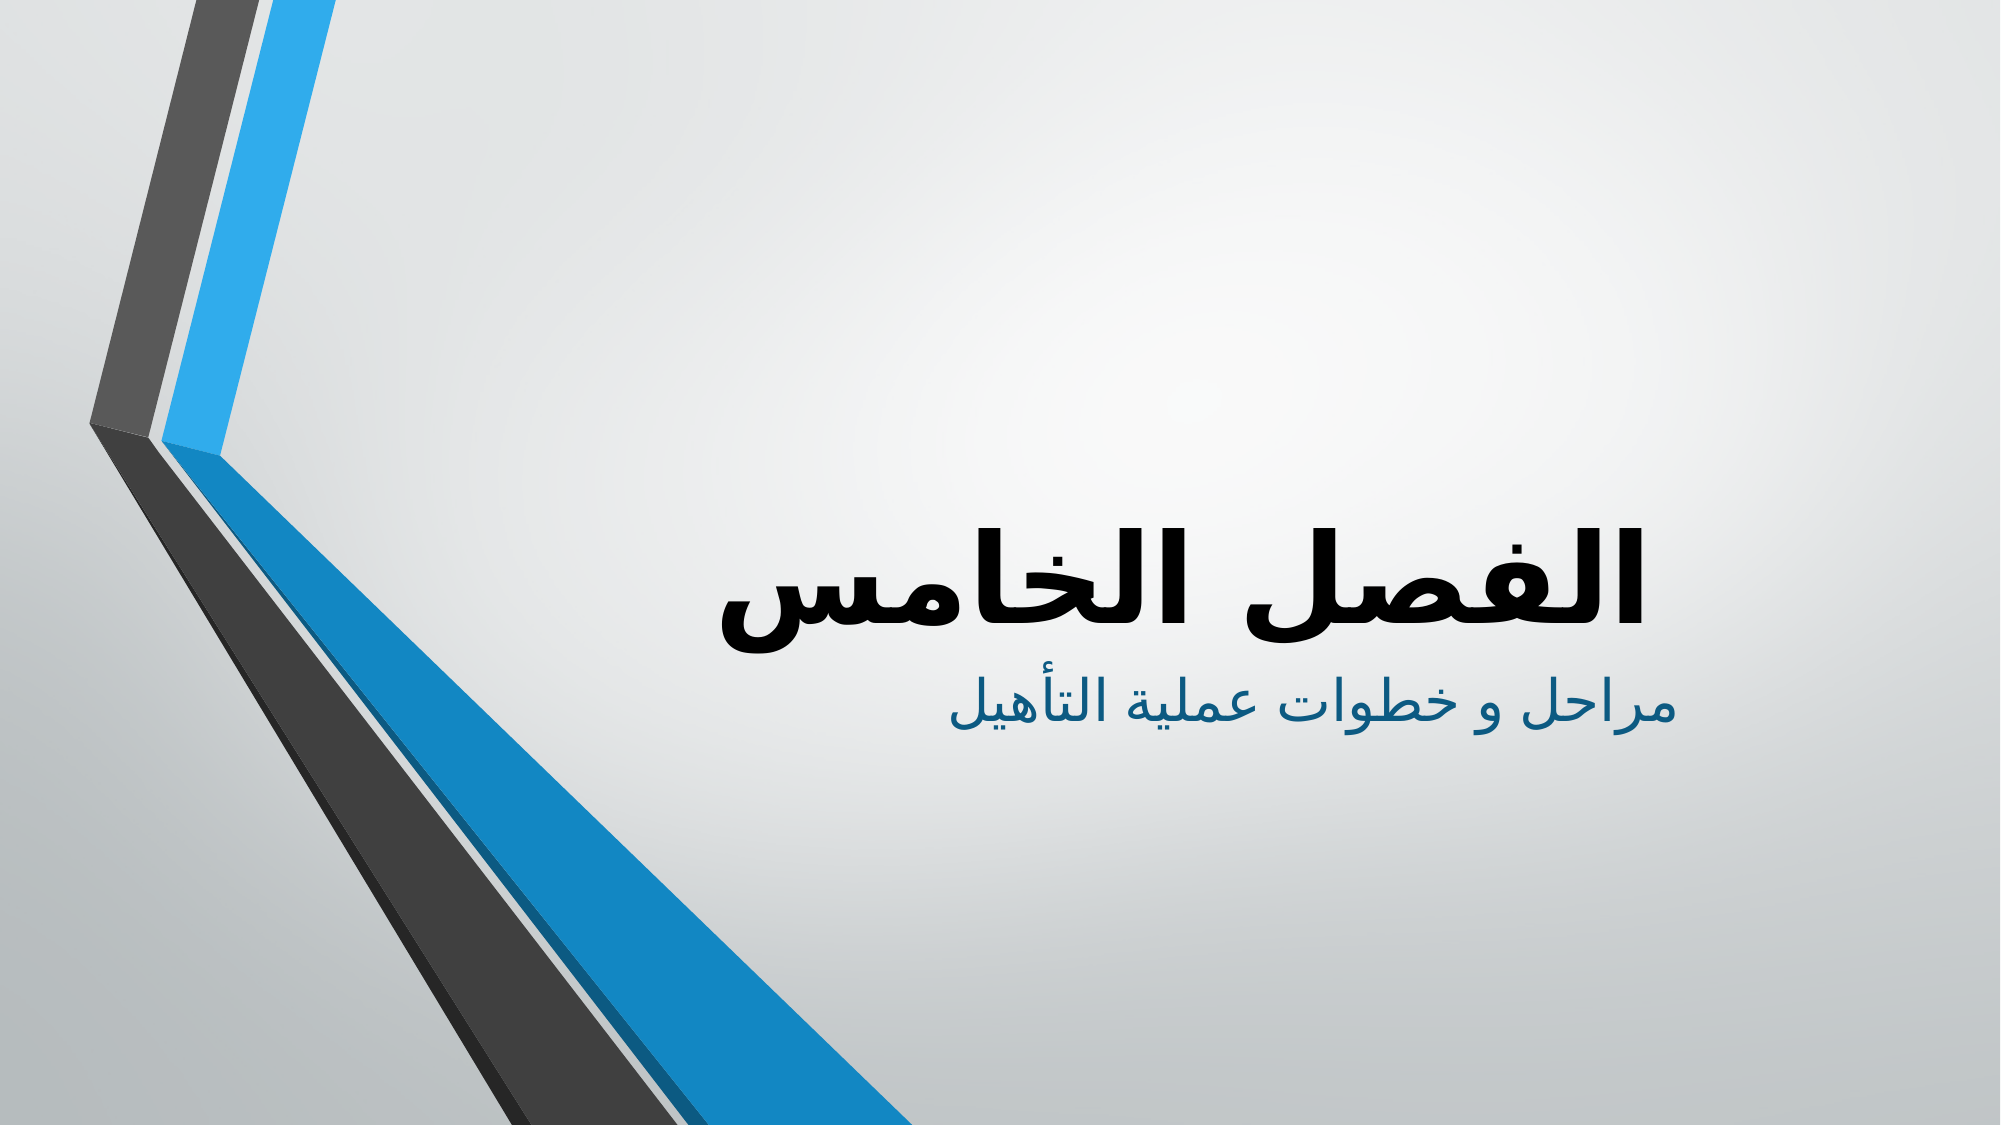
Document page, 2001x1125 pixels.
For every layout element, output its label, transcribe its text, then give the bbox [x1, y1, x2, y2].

subtitle مراحل و خطوات عملية التأهيل [740, 655, 1887, 884]
title الفصل الخامس [480, 226, 1887, 656]
